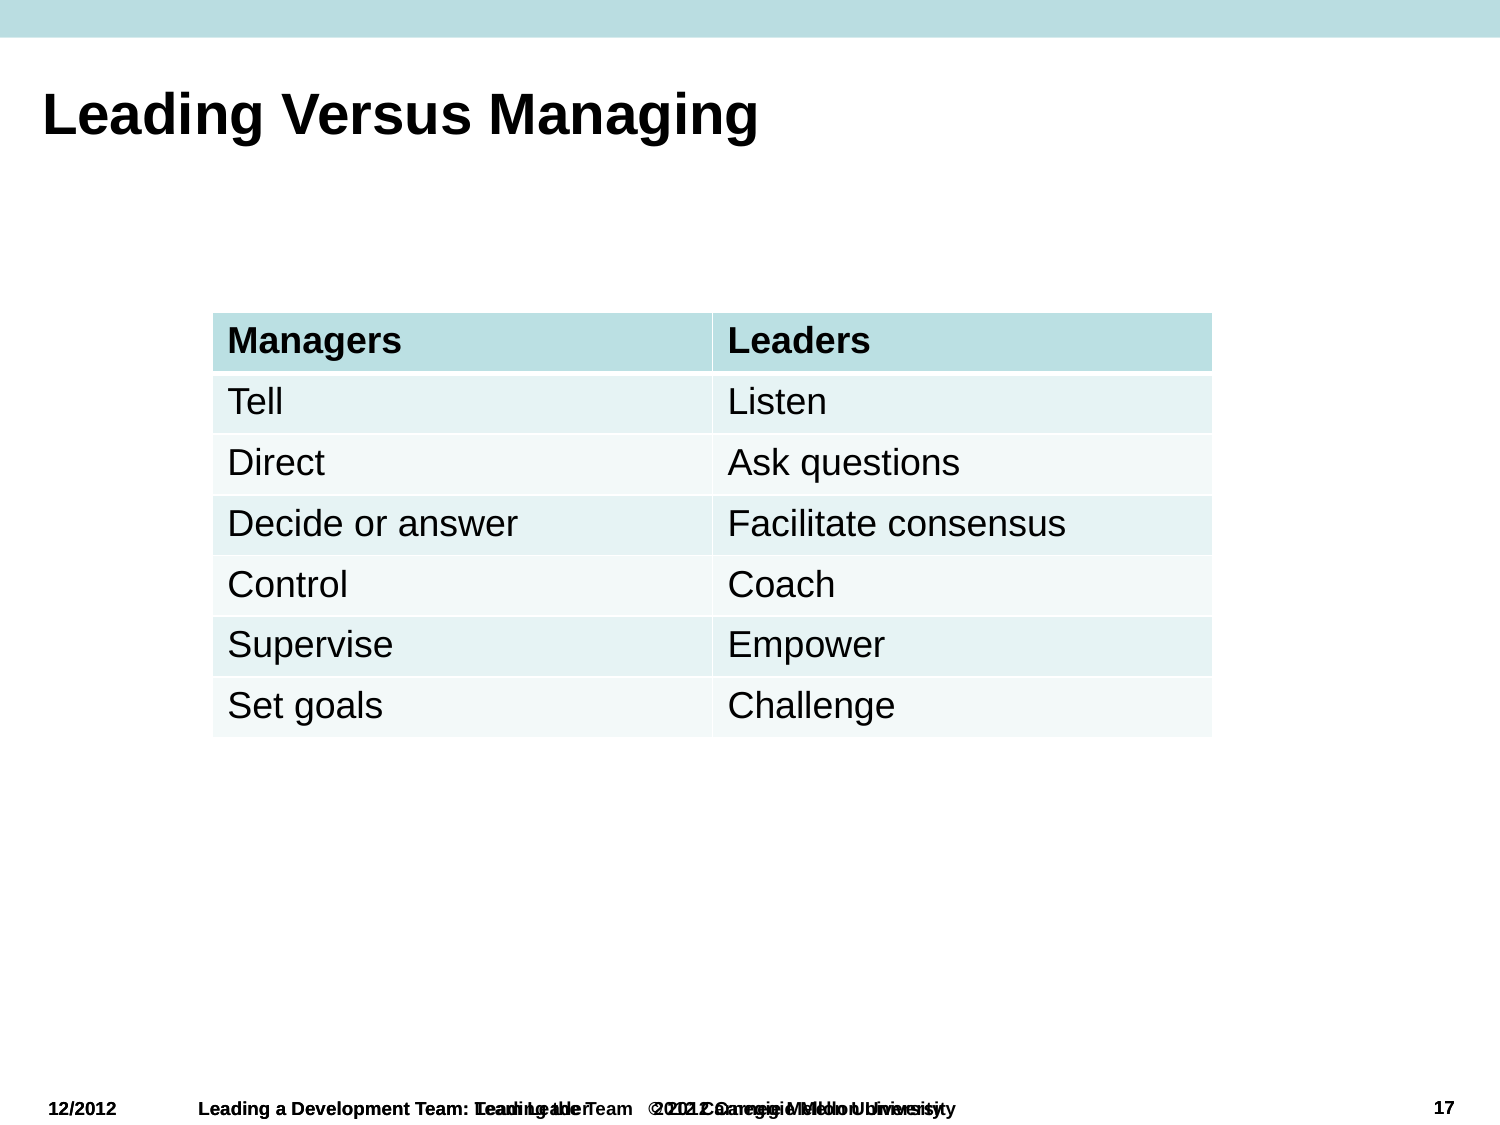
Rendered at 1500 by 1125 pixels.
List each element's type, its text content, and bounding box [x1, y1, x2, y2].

table_cell Control [213, 556, 712, 615]
table_header Managers [213, 313, 712, 371]
table_cell Challenge [713, 678, 1212, 737]
table_header Leaders [713, 313, 1212, 371]
table_cell Tell [213, 376, 712, 433]
table_cell Set goals [213, 678, 712, 737]
table_cell Listen [713, 376, 1212, 433]
table_cell Coach [713, 556, 1212, 615]
table_cell Supervise [213, 617, 712, 676]
table_cell Facilitate consensus [713, 496, 1212, 555]
title Leading Versus Managing [42, 89, 1438, 147]
table_cell Empower [713, 617, 1212, 676]
table_cell Decide or answer [213, 496, 712, 555]
table_cell Ask questions [713, 435, 1212, 494]
table_cell Direct [213, 435, 712, 494]
